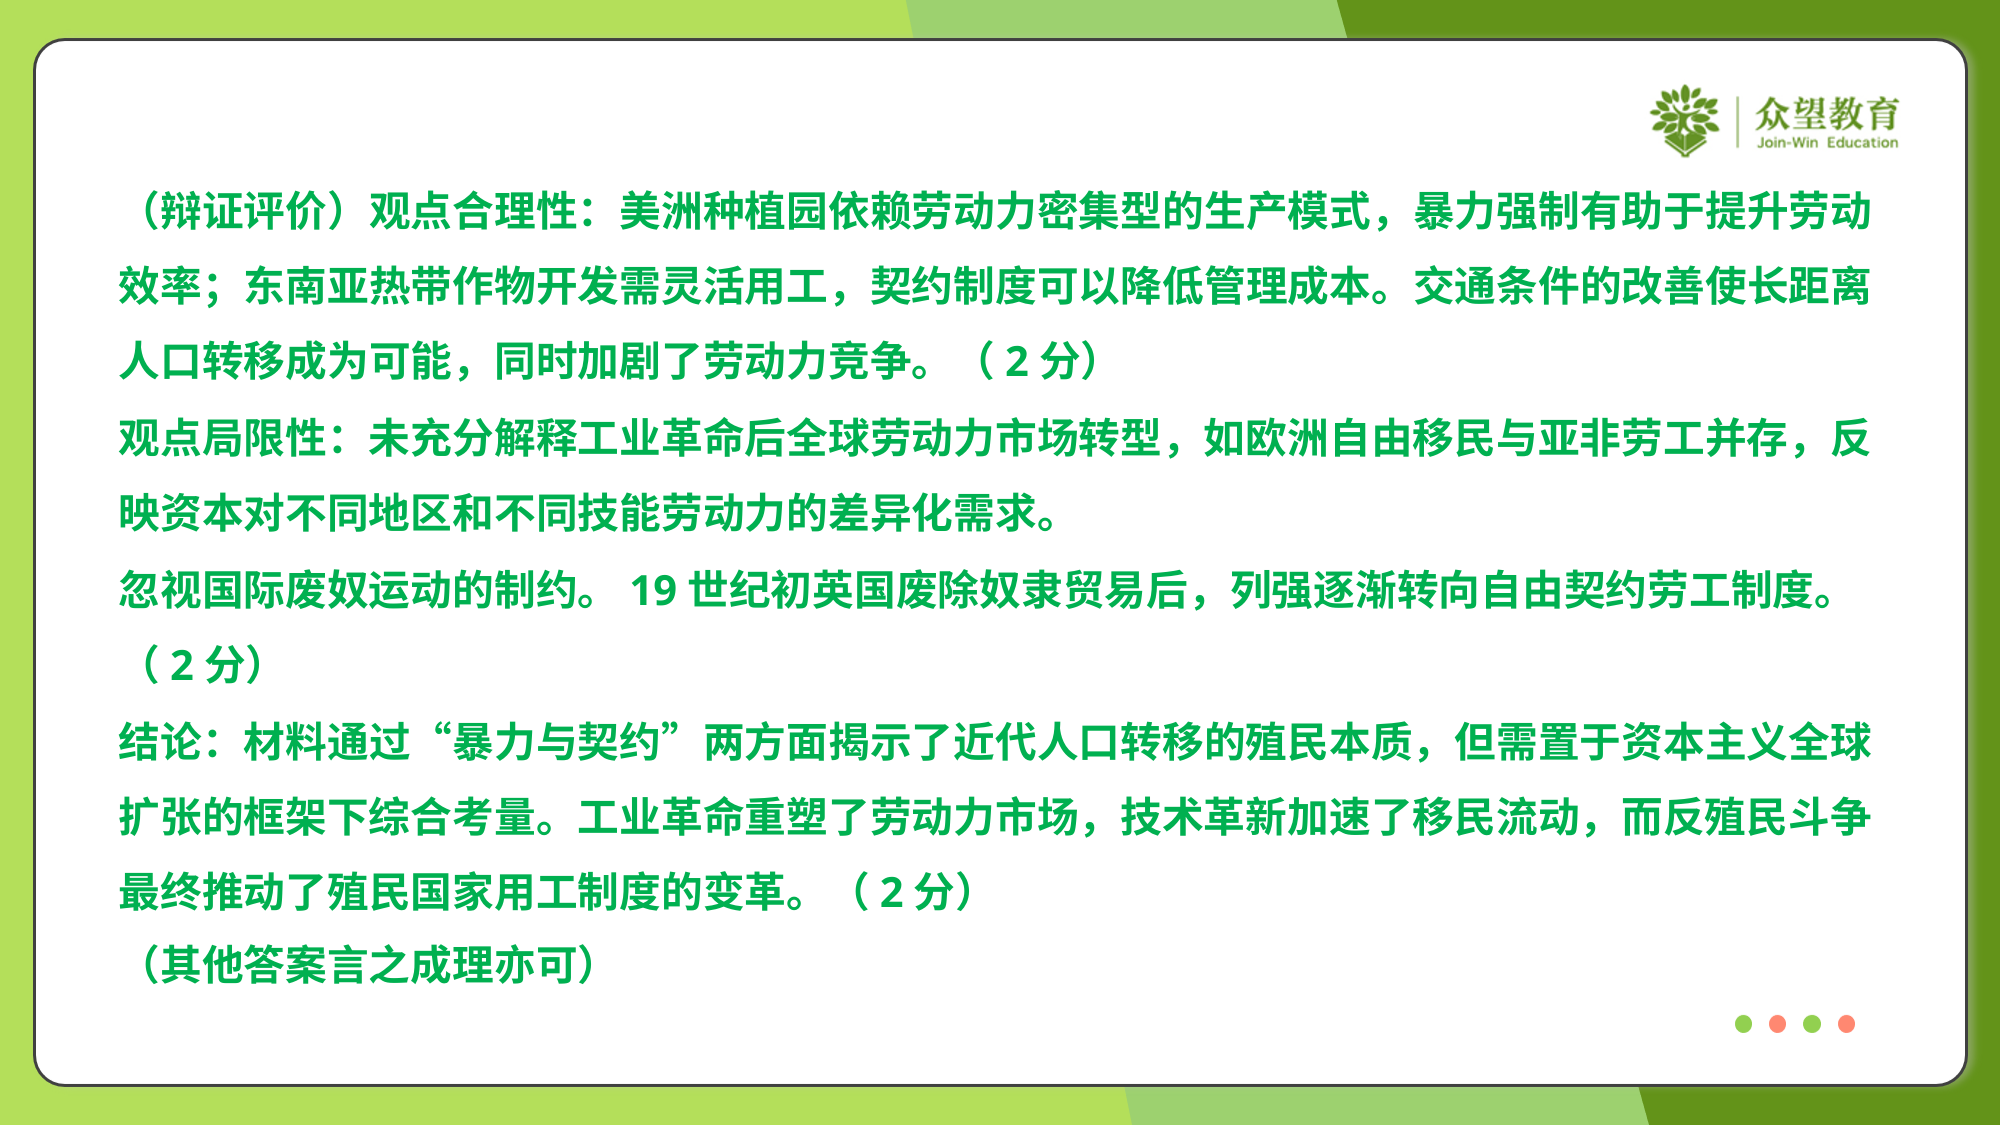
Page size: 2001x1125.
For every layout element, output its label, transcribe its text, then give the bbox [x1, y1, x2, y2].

picture [0, 0, 2000, 1125]
text_box （辩证评价）观点合理性：美洲种植园依赖劳动力密集型的生产模式，暴力强制有助于提升劳动 效率；东南亚热带作物开发需灵活用工，契约制度可以降低管理成本。交通条件的改善使长距离 人口转移成为可能，同时加剧了劳动力竞争。（2分） 观点局限性：未充分解释工业革命后全球劳动力市场转型，如欧洲自由移民与亚非劳工并存，反 映资本对不同地区和不同技能劳动力的差异化需求。 忽视国际废奴运动的制约。19世纪初英国废除奴隶贸易后，列强逐渐转向自由契约劳工制度。 （2分） 结论：材料通过“暴力与契约”两方面揭示了近代人口转移的殖民本质，但需置于资本主义全球 扩张的框架下综合考量。工业革命重塑了劳动力市场，技术革新加速了移民流动，而反殖民斗争 最终推动了殖民国家用工制度的变革。（2分） （其他答案言之成理亦可） [118, 159, 1883, 982]
